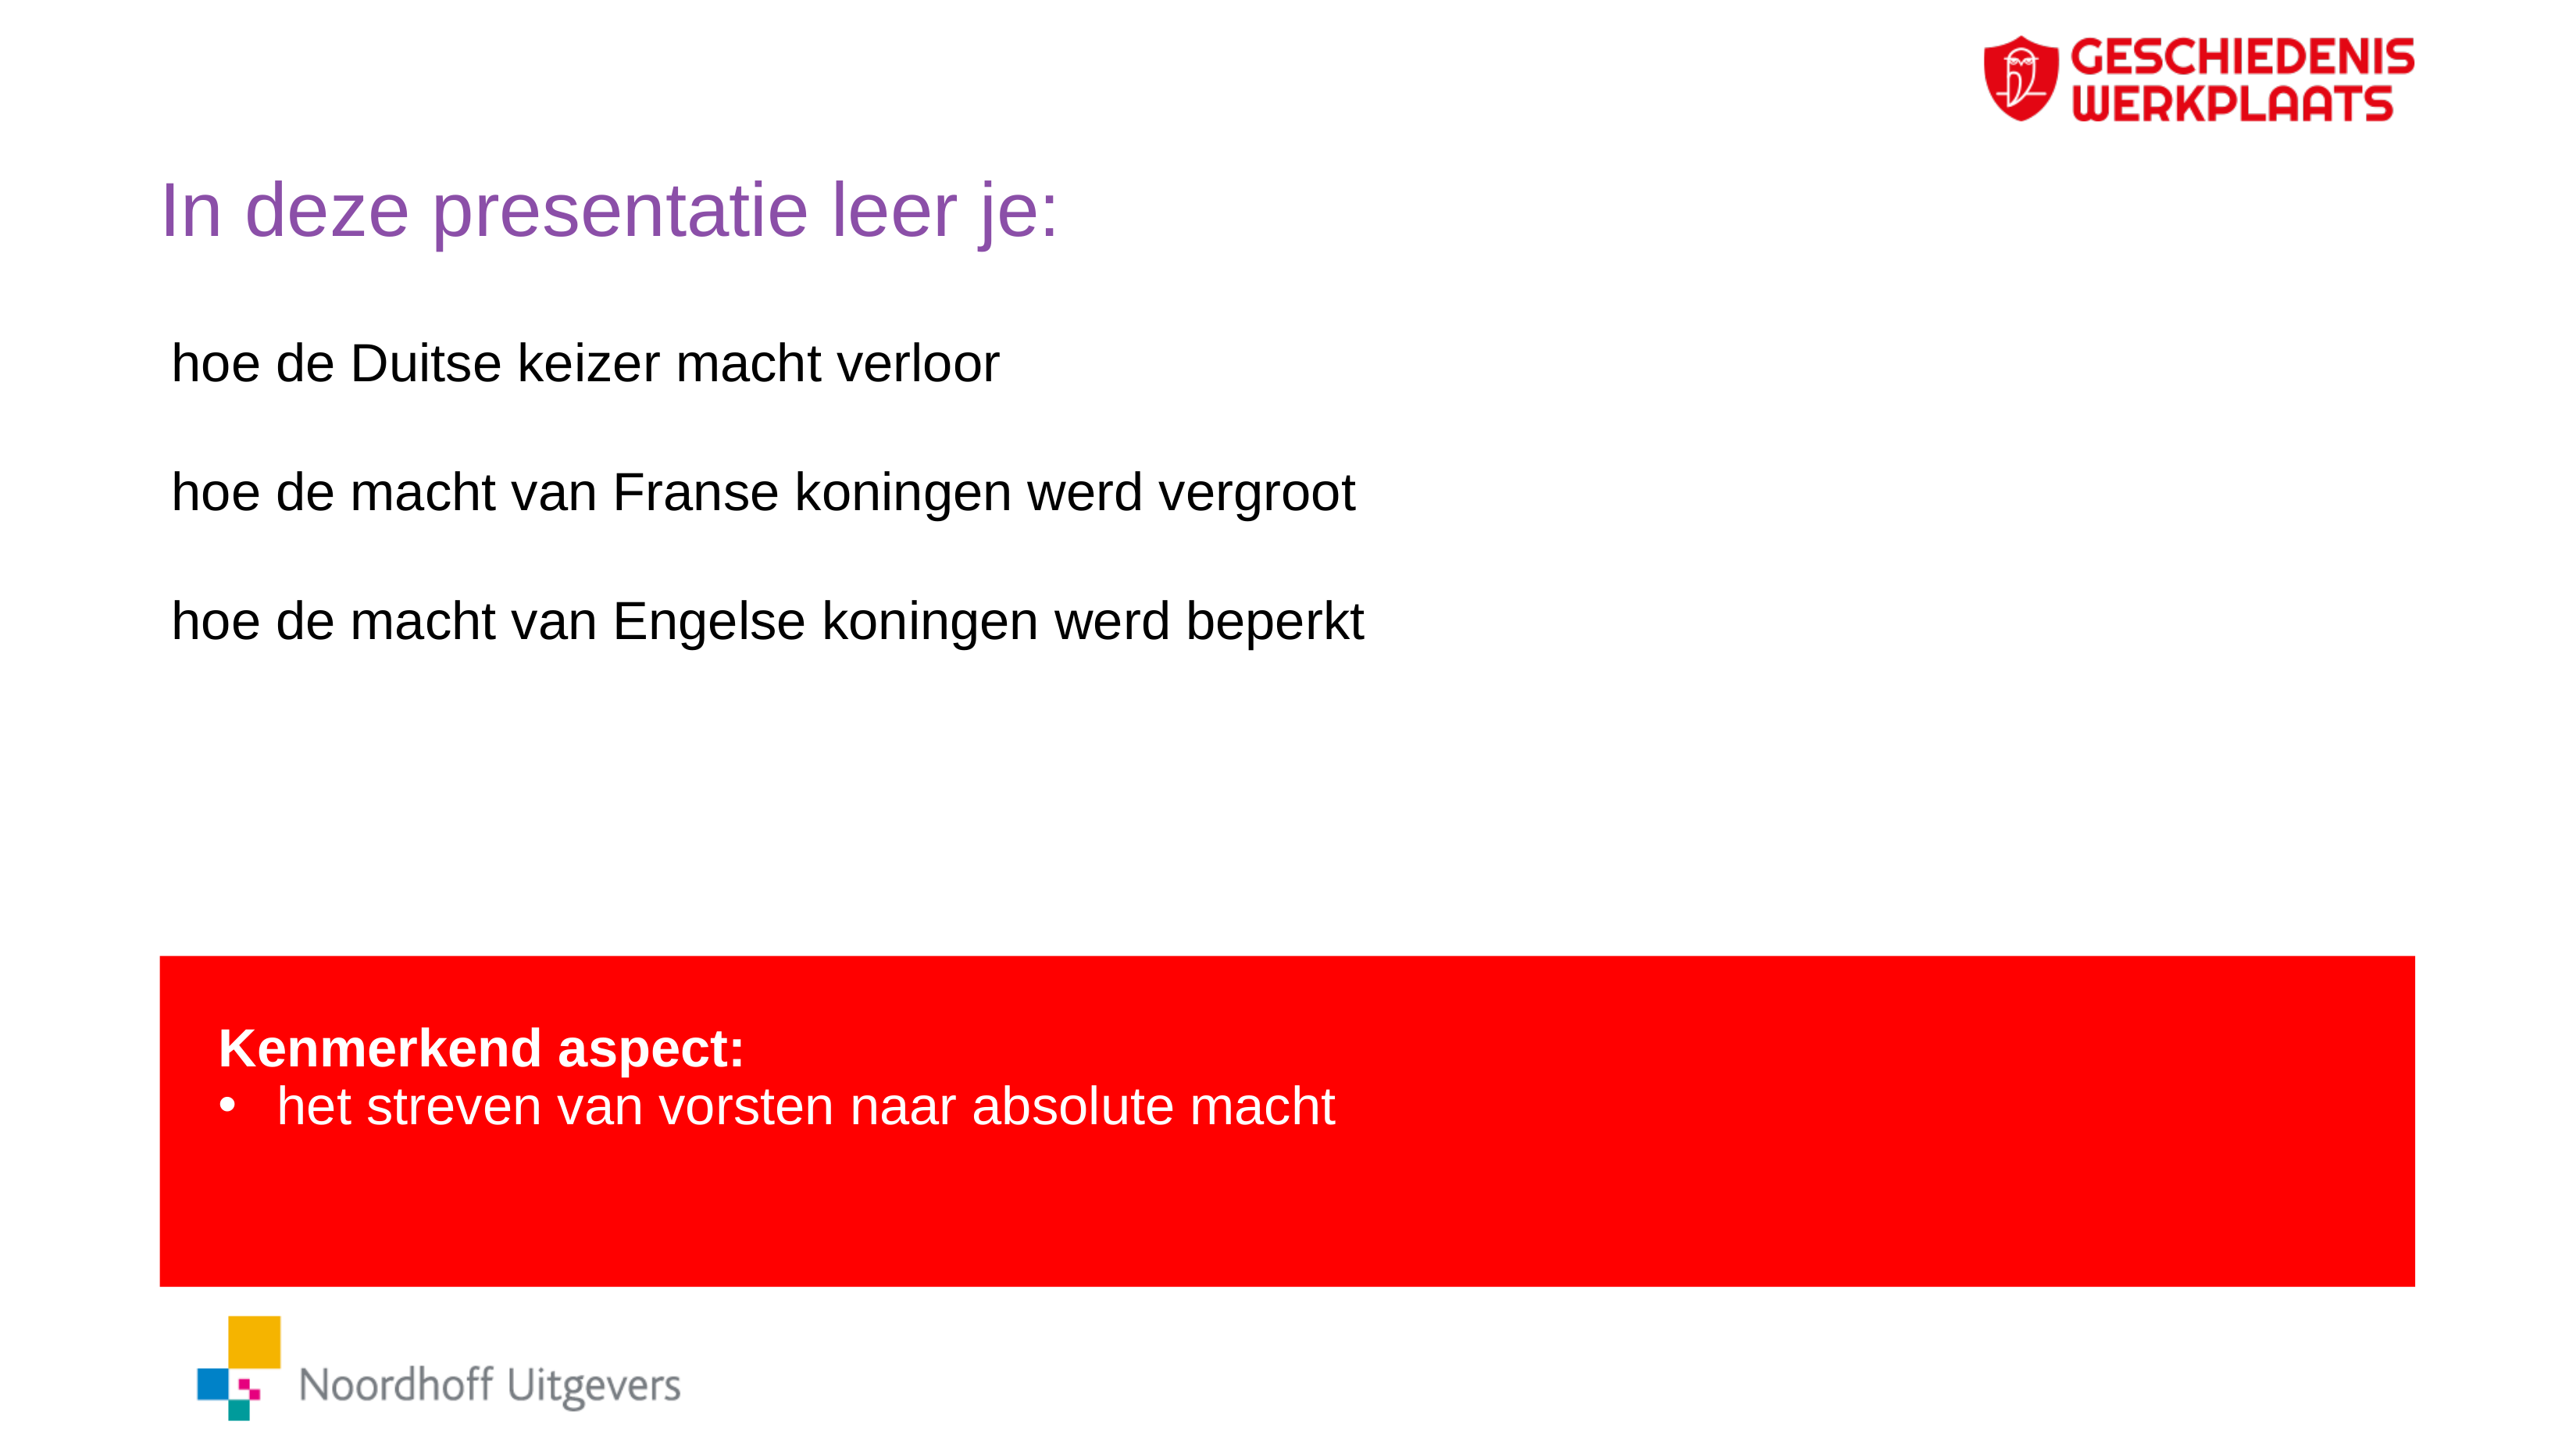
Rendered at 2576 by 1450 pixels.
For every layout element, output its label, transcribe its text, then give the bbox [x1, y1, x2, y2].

picture [1610, 0, 2576, 161]
list hoe de Duitse keizer macht verloor hoe de macht van Franse koningen werd vergroot hoe de macht van Engelse koningen werd beperkt [159, 322, 1893, 926]
text_box Kenmerkend aspect: het streven van vorsten naar absolute macht [159, 955, 2416, 1288]
title In deze presentatie leer je: [159, 159, 2416, 268]
picture [159, 1288, 799, 1449]
